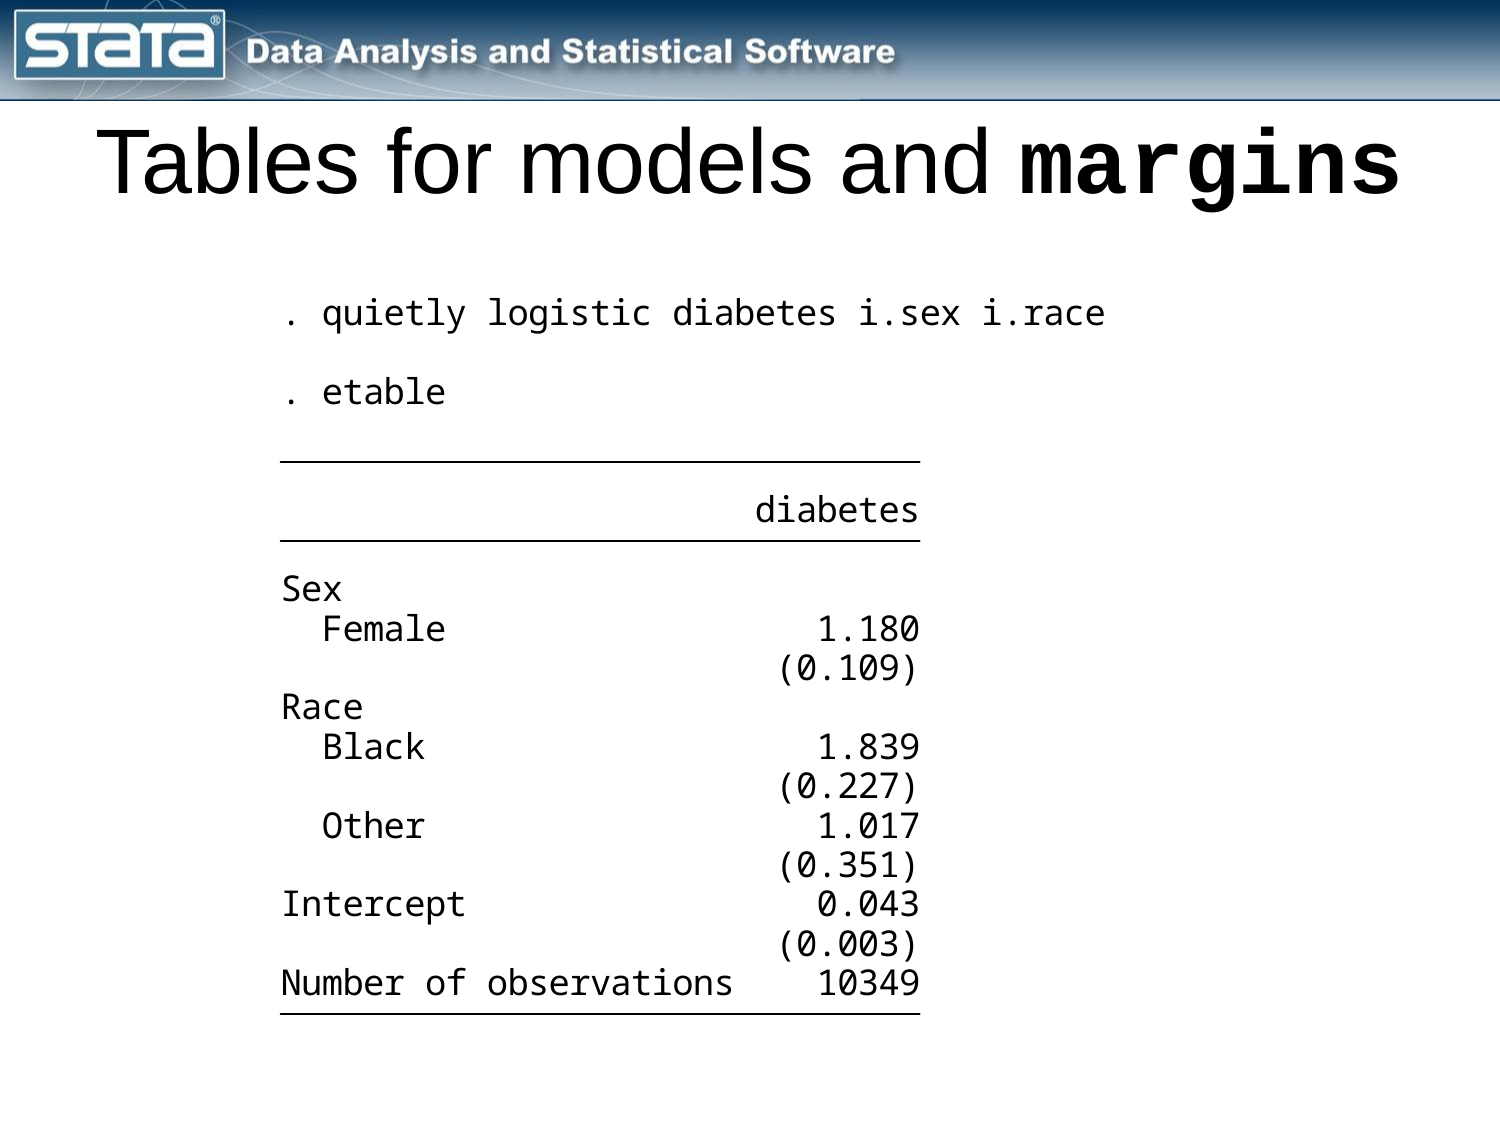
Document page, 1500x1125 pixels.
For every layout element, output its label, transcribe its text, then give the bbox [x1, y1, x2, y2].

picture [274, 287, 1117, 1037]
picture [0, 0, 1500, 102]
title Tables for models and margins [0, 108, 1500, 213]
